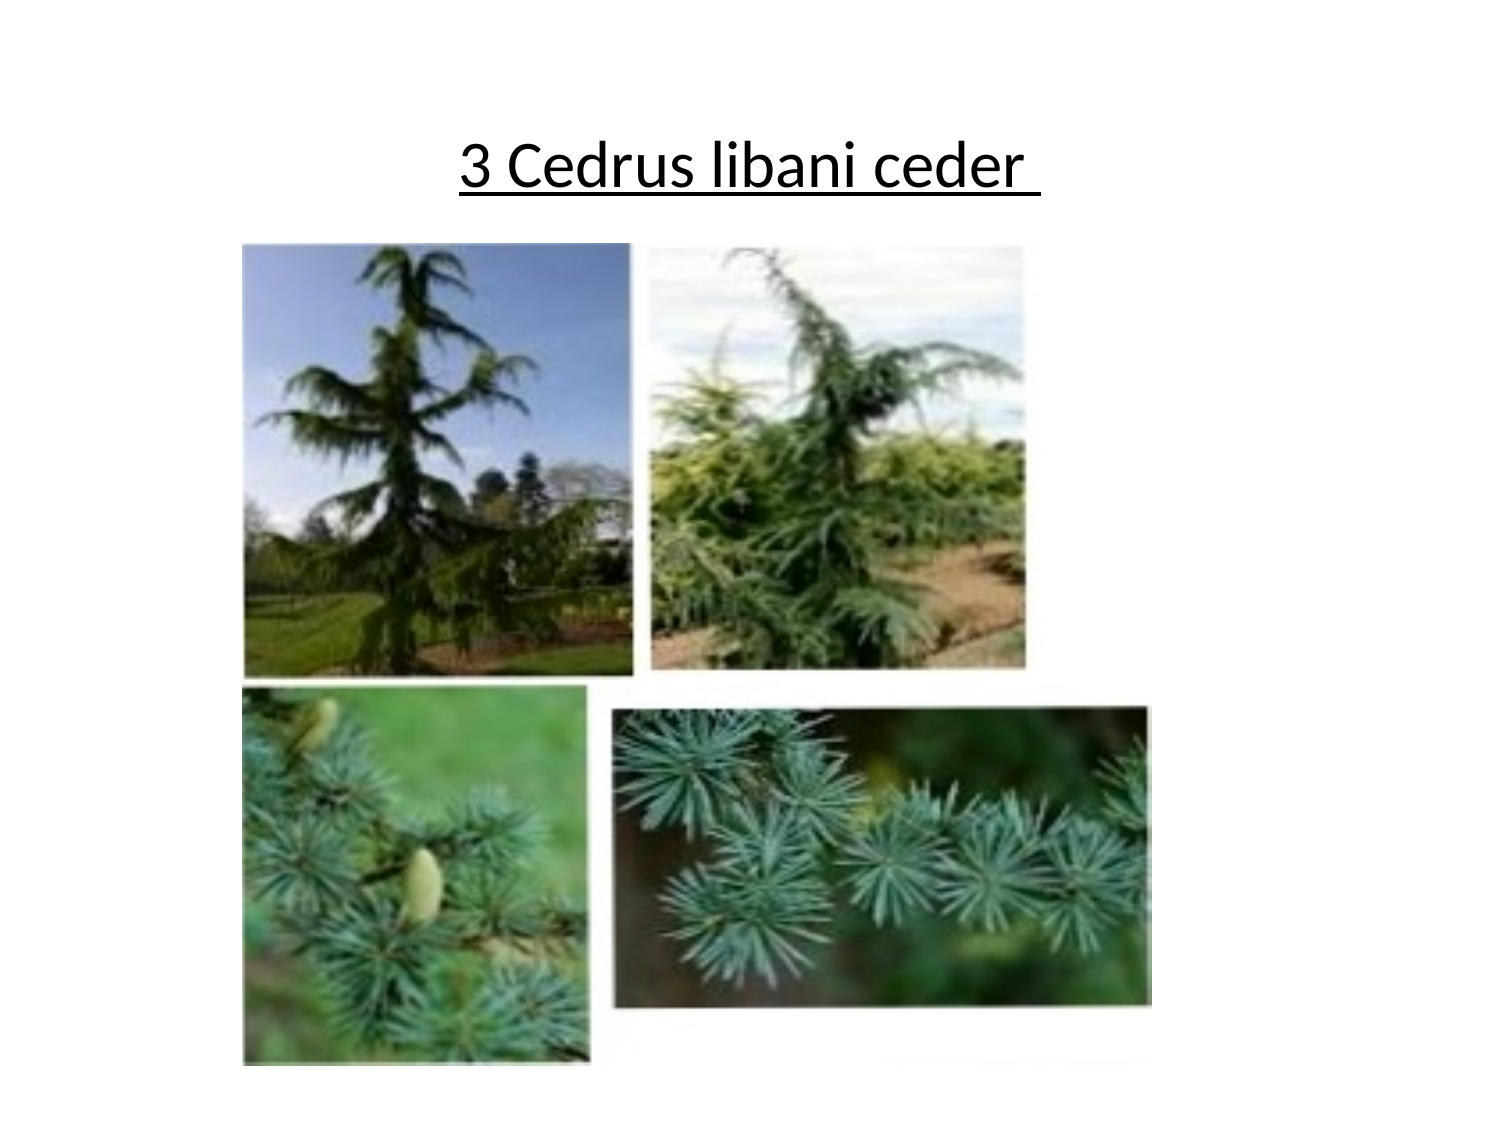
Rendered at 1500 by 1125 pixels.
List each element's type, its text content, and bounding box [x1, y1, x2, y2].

picture [241, 243, 1152, 1066]
title 3 Cedrus libani ceder [112, 101, 1388, 220]
